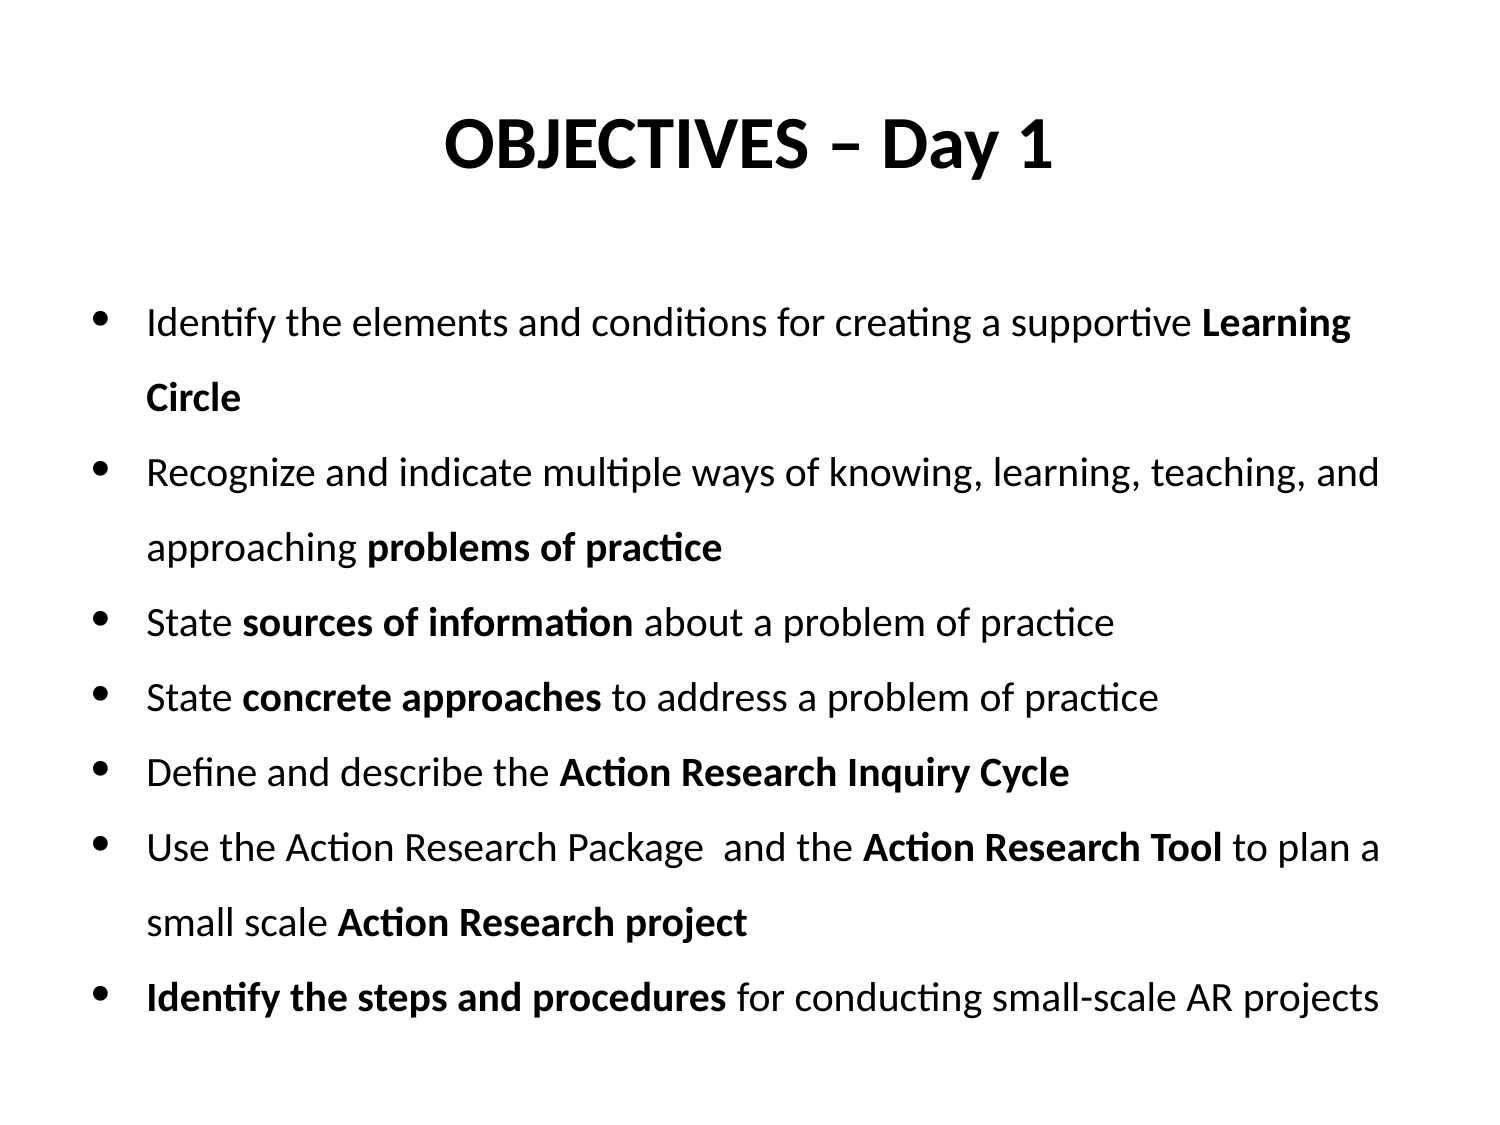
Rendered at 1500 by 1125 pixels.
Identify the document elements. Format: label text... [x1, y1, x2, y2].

title OBJECTIVES – Day 1 [75, 45, 1425, 233]
list Identify the elements and conditions for creating a supportive Learning Circle Recognize and indicate multiple ways of knowing, learning, teaching, and approaching problems of practice State sources of information about a problem of practice State concrete approaches to address a problem of practice Define and describe the Action Research Inquiry Cycle Use the Action Research Package and the Action Research Tool to plan a small scale Action Research project Identify the steps and procedures for conducting small-scale AR projects [75, 262, 1425, 1038]
